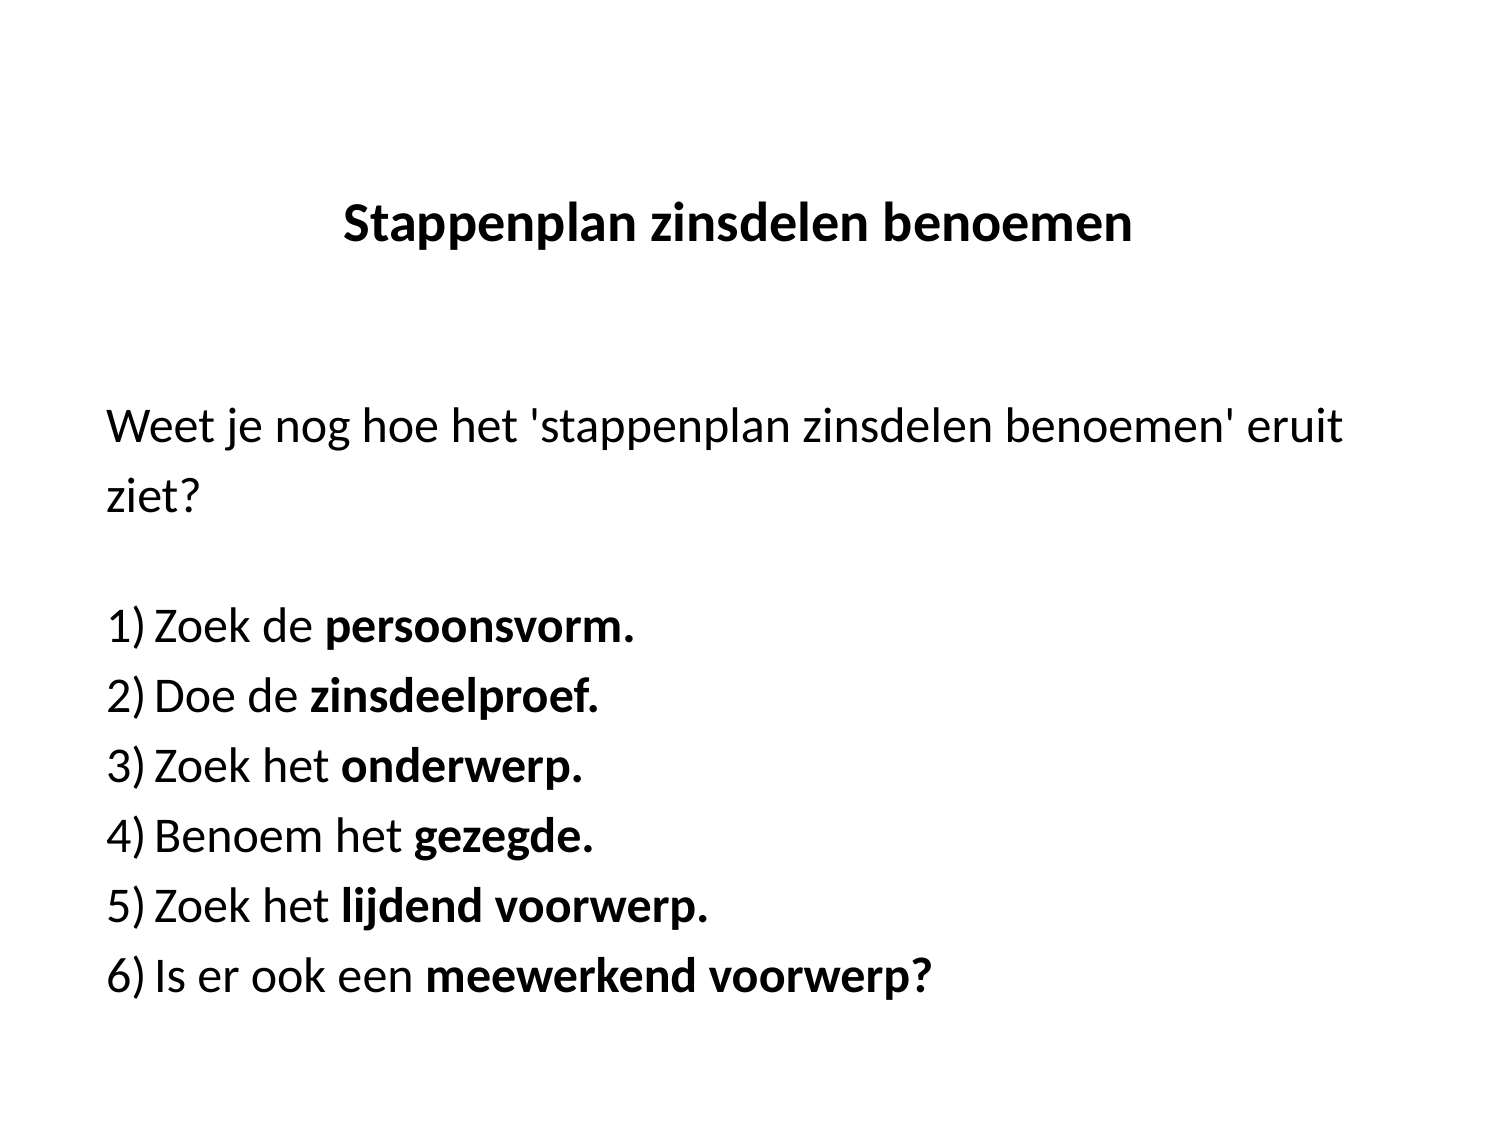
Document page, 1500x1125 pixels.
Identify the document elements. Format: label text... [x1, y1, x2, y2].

list Weet je nog hoe het 'stappenplan zinsdelen benoemen' eruit ziet? Zoek de persoonsvorm. Doe de zinsdeelproef. Zoek het onderwerp. Benoem het gezegde. Zoek het lijdend voorwerp. Is er ook een meewerkend voorwerp? [74, 255, 1395, 908]
title Stappenplan zinsdelen benoemen [64, 125, 1414, 314]
